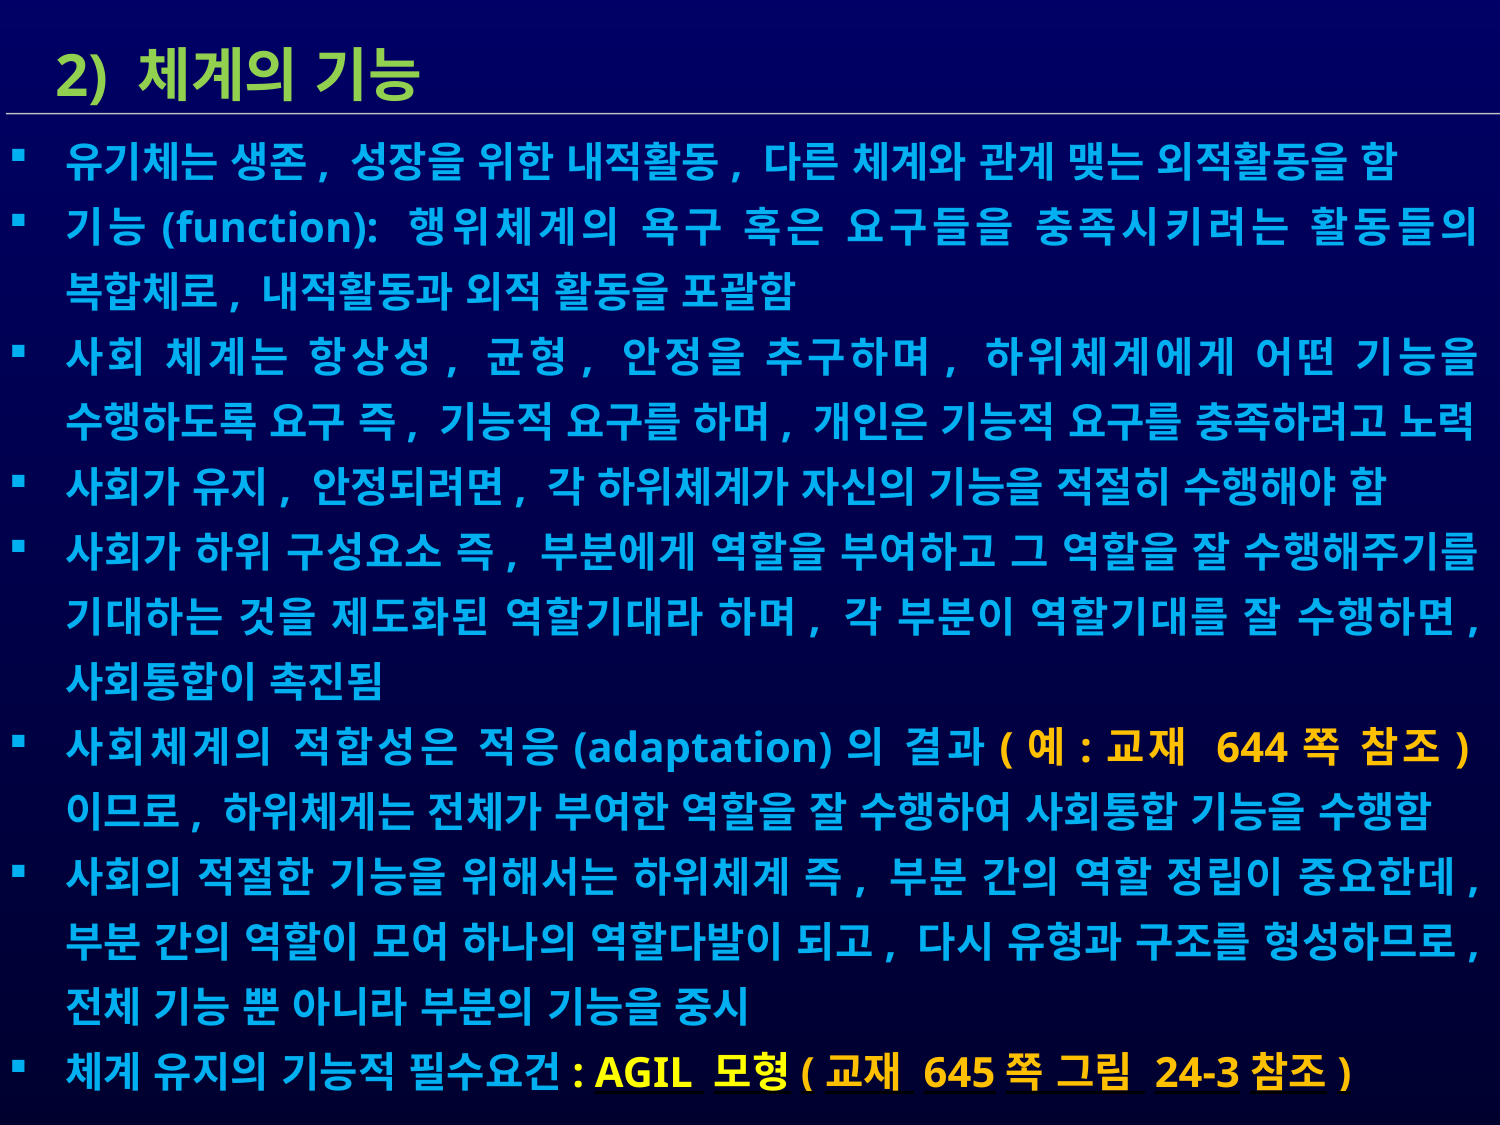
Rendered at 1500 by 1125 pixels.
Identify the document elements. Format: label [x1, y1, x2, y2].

text_box [0, 30, 1500, 1125]
